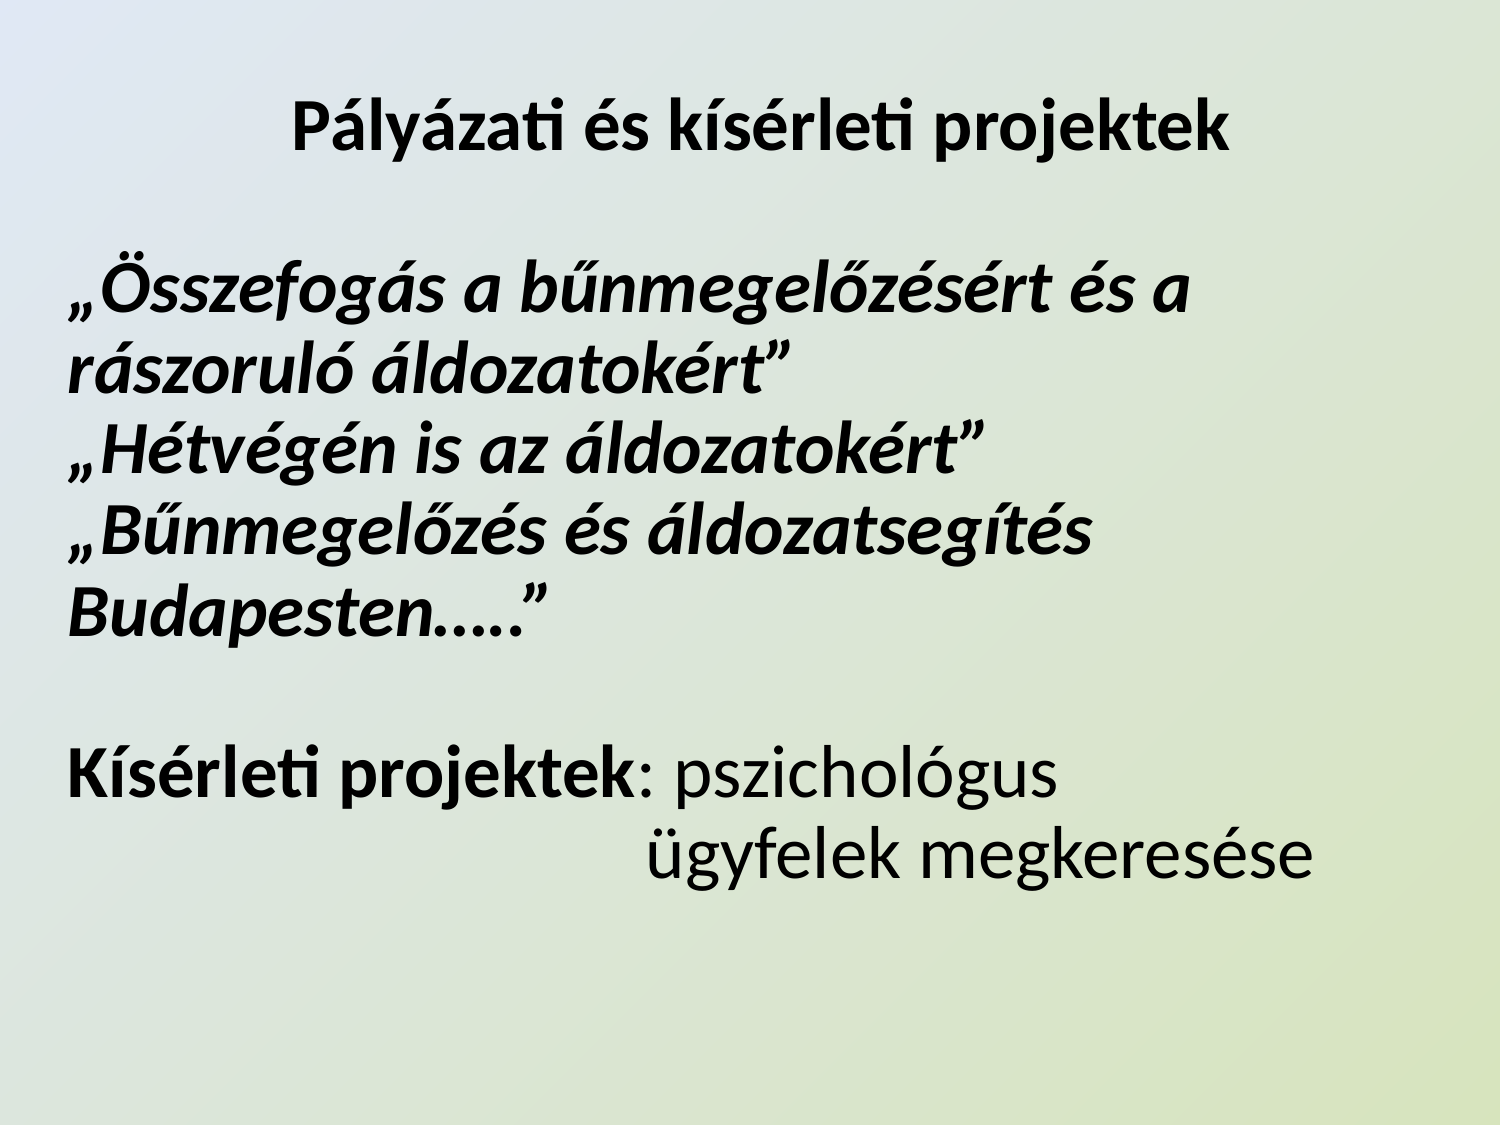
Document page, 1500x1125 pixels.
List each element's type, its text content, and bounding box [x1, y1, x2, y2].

text_box Pályázati és kísérleti projektek „Összefogás a bűnmegelőzésért és a rászoruló áldozatokért” „Hétvégén is az áldozatokért” „Bűnmegelőzés és áldozatsegítés Budapesten…..” Kísérleti projektek: pszichológus ügyfelek megkeresése [53, 78, 1471, 903]
